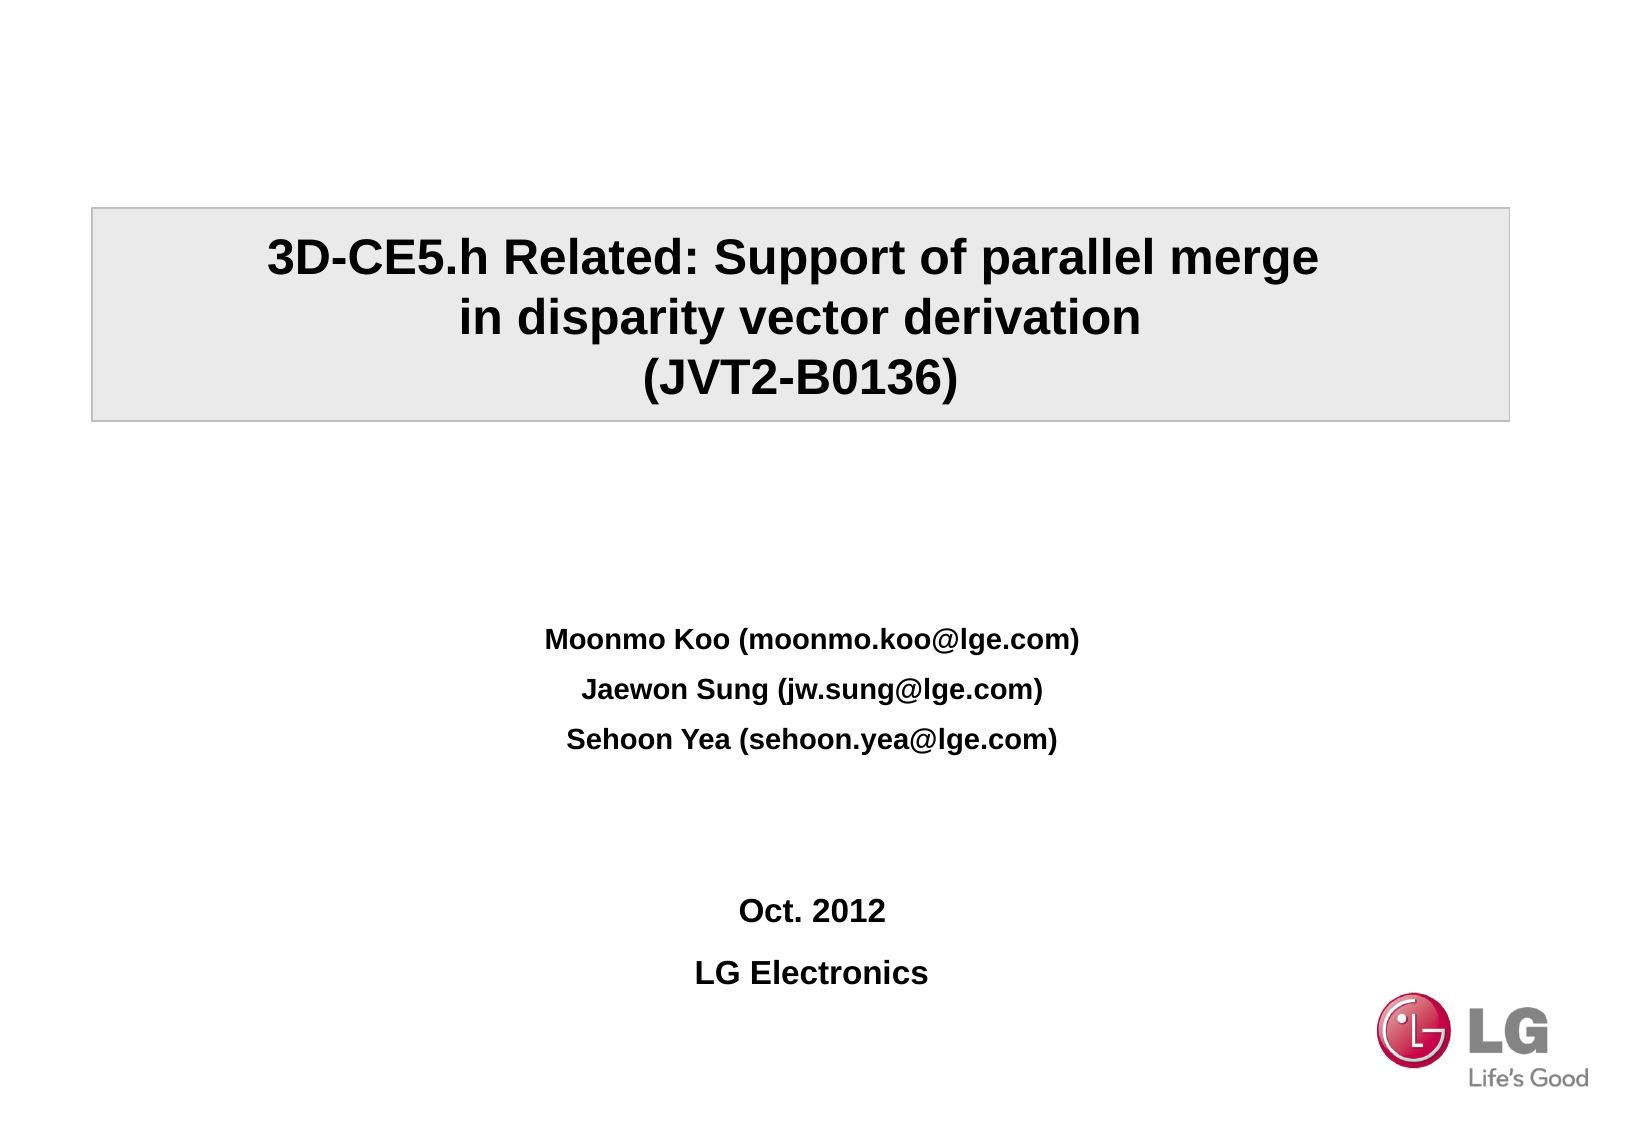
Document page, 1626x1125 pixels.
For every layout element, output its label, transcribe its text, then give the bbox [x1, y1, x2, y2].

text_box Moonmo Koo (moonmo.koo@lge.com) Jaewon Sung (jw.sung@lge.com) Sehoon Yea (sehoon.yea@lge.com) [0, 609, 1625, 764]
text_box 3D-CE5.h Related: Support of parallel merge in disparity vector derivation (JVT2-B0136) [91, 208, 1510, 421]
text_box LG Electronics [641, 944, 982, 999]
picture [1375, 985, 1588, 1093]
text_box Oct. 2012 [686, 882, 939, 937]
